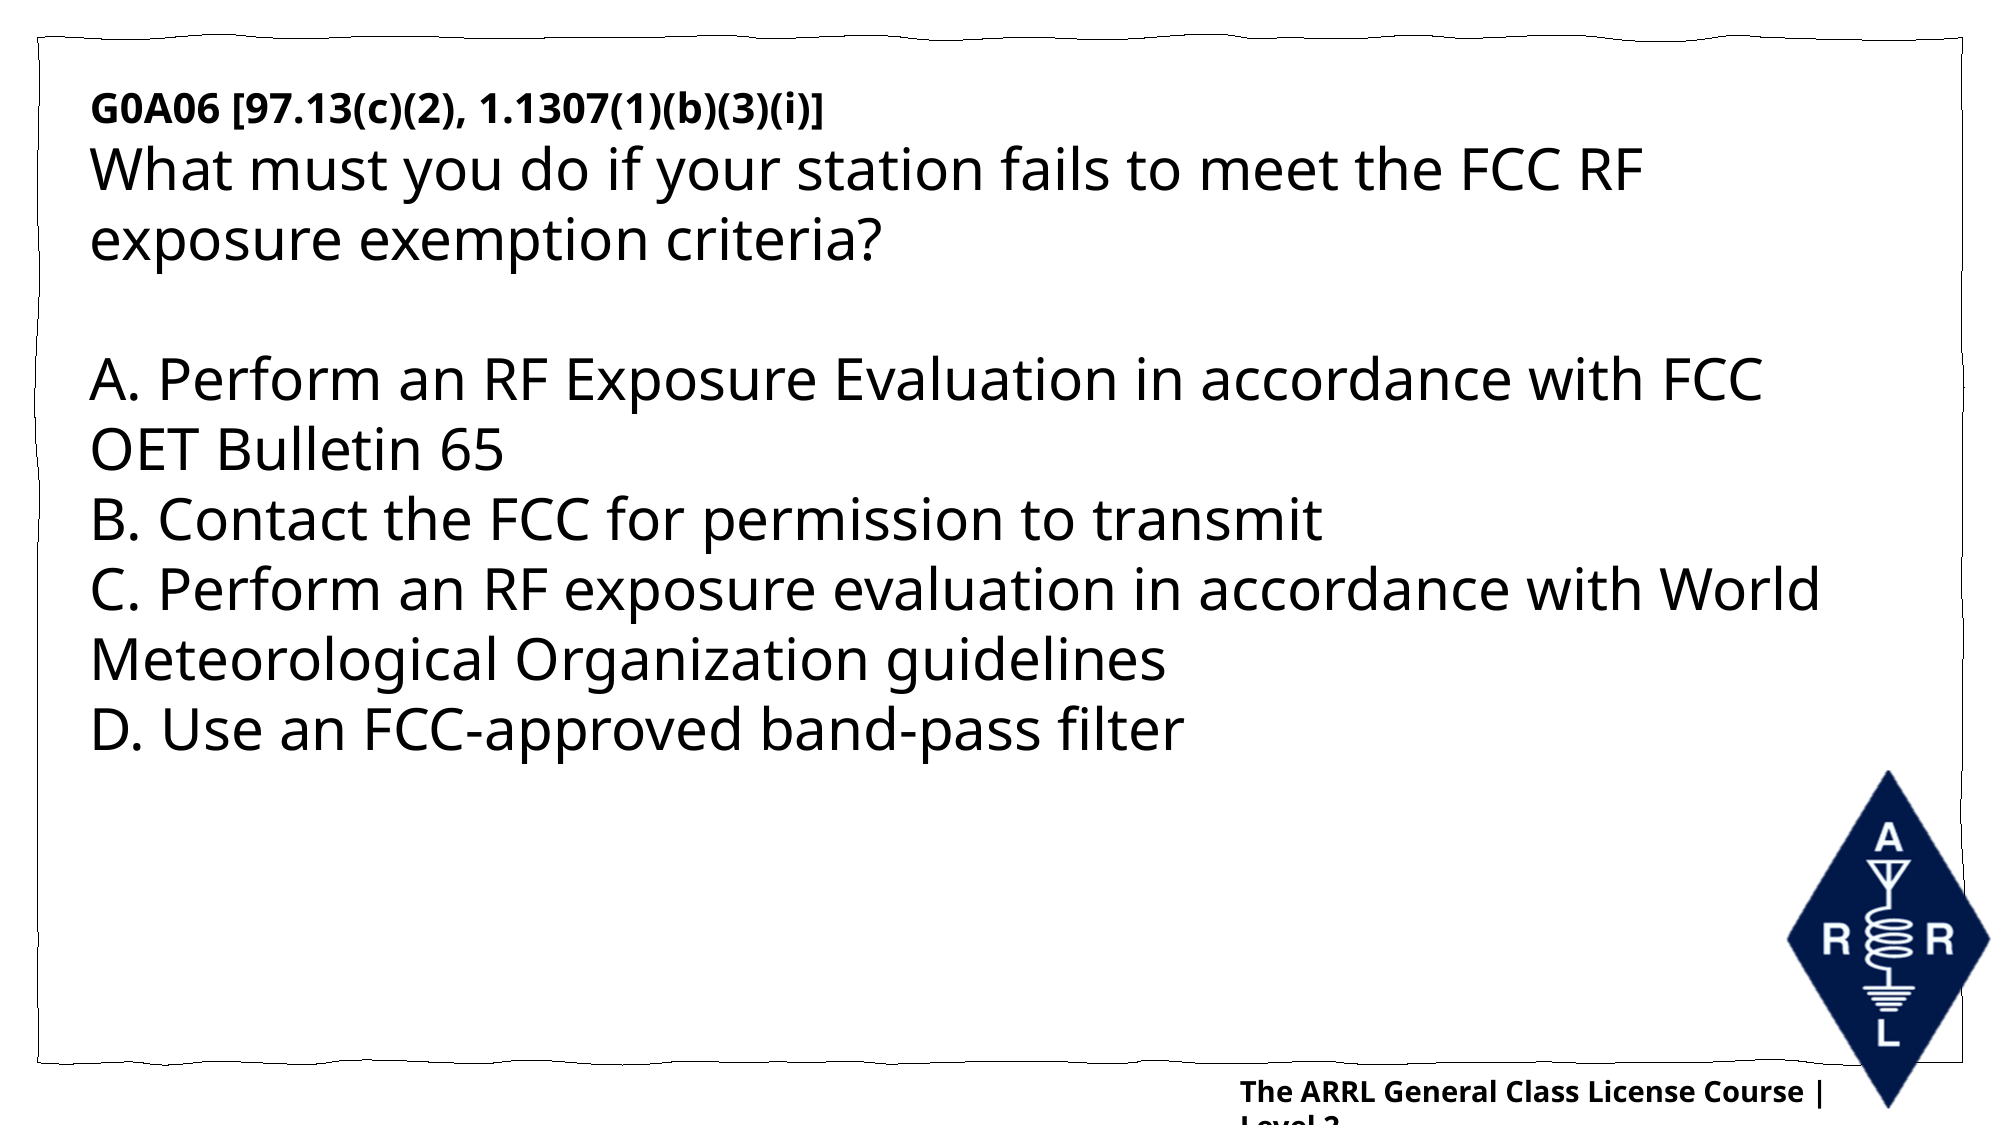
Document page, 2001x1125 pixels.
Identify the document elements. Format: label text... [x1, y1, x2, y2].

text_box G0A06 [97.13(c)(2), 1.1307(1)(b)(3)(i)] What must you do if your station fails to meet the FCC RF exposure exemption criteria? A. Perform an RF Exposure Evaluation in accordance with FCC OET Bulletin 65 B. Contact the FCC for permission to transmit C. Perform an RF exposure evaluation in accordance with World Meteorological Organization guidelines D. Use an FCC-approved band-pass filter [75, 74, 1850, 770]
picture [1773, 752, 1999, 1125]
